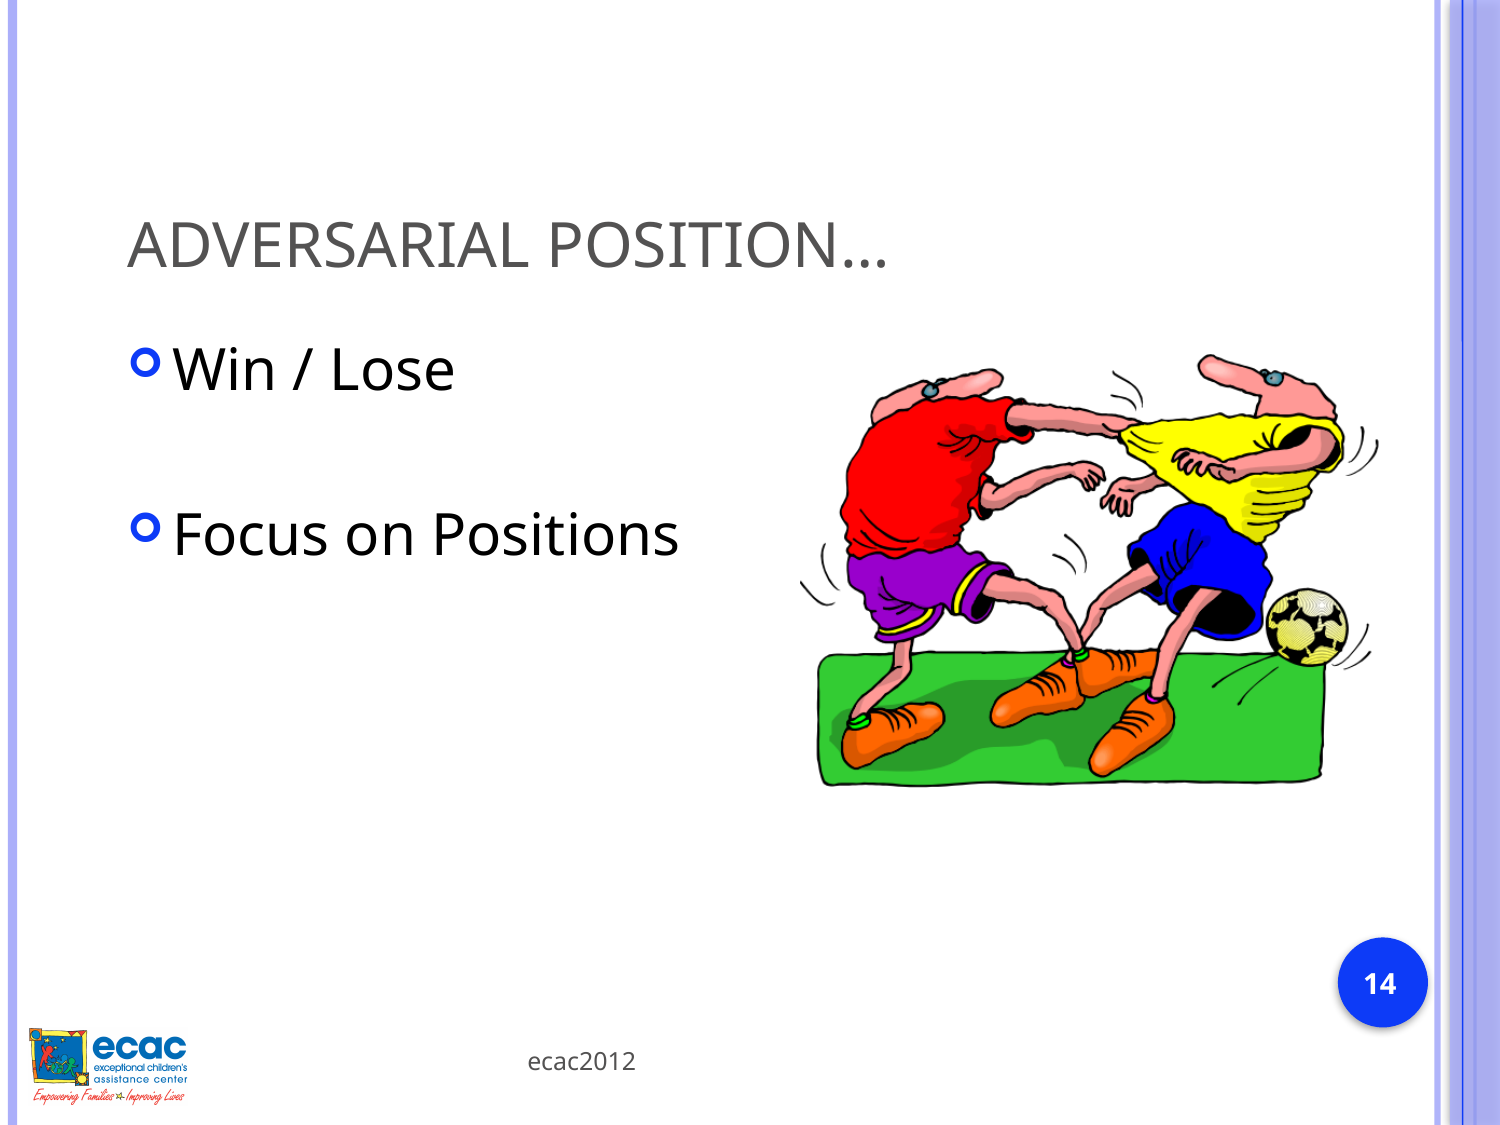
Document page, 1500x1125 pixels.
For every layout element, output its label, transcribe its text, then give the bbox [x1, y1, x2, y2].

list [799, 353, 1381, 788]
title Adversarial Position… [112, 99, 1388, 288]
picture [28, 1027, 188, 1106]
footer ecac2012 [512, 1025, 988, 1100]
slide_number 14 [1336, 947, 1424, 1023]
list Win / Lose Focus on Positions [112, 324, 739, 1000]
